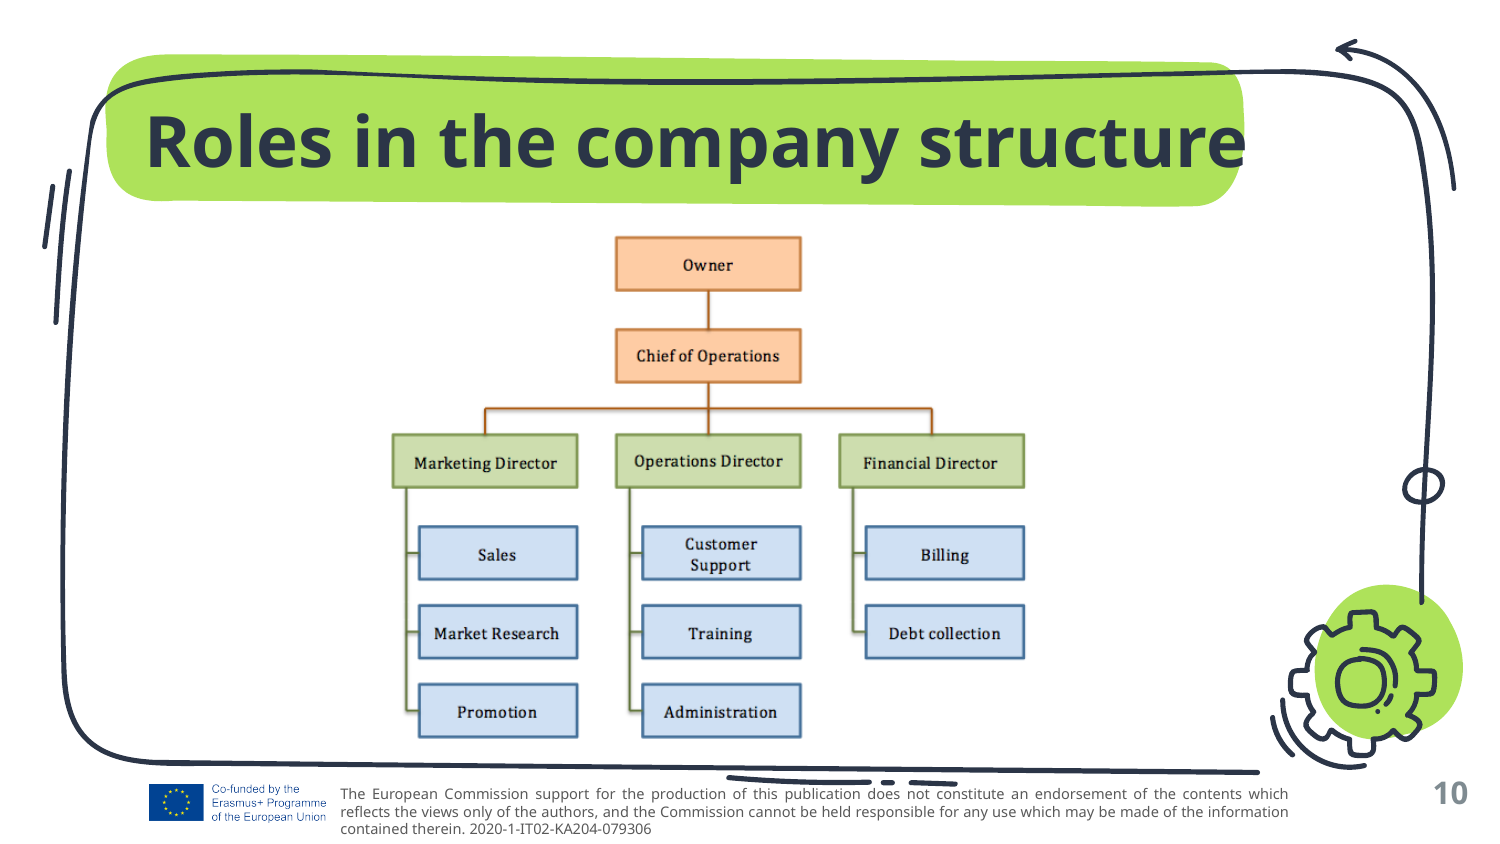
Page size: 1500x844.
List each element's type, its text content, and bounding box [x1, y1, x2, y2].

slide_number 10 [1378, 769, 1469, 820]
picture [149, 784, 326, 823]
title Roles in the company structure [144, 112, 1270, 178]
picture [358, 221, 1066, 751]
text_box [1269, 715, 1296, 758]
text_box [1280, 697, 1367, 770]
text_box [1287, 609, 1438, 759]
